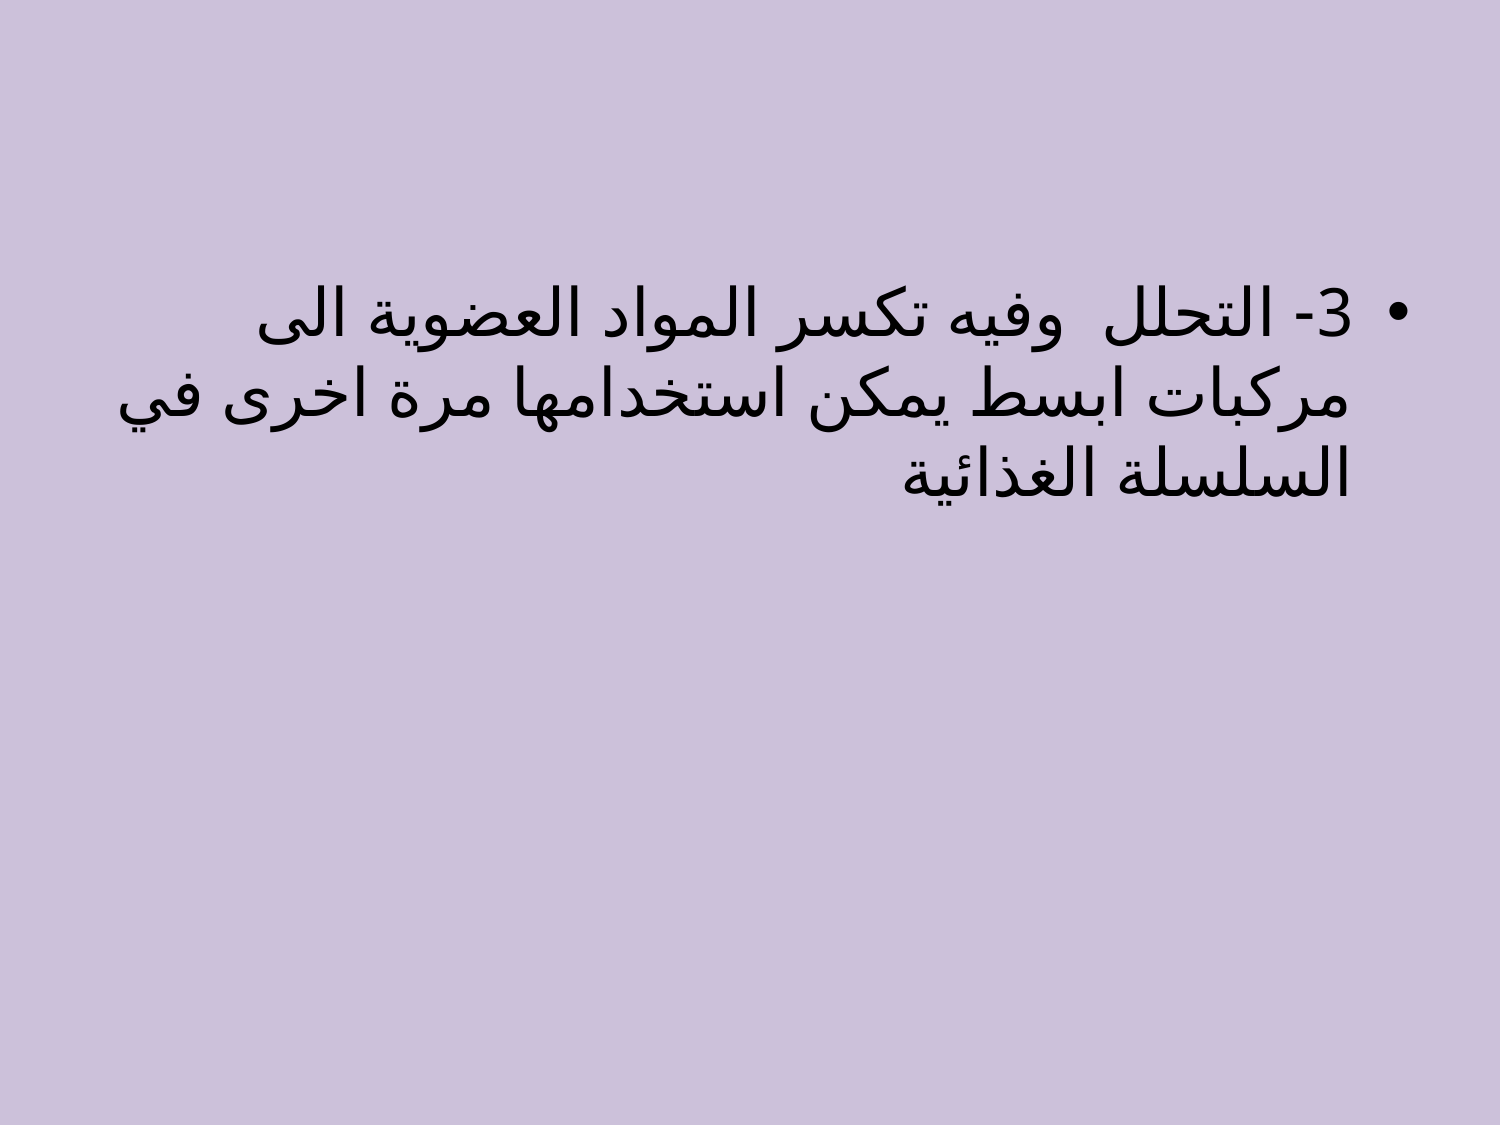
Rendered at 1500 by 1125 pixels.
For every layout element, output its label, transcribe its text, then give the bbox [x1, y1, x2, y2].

list 3- التحلل وفيه تكسر المواد العضوية الى مركبات ابسط يمكن استخدامها مرة اخرى في السلسلة الغذائية [75, 262, 1425, 1005]
